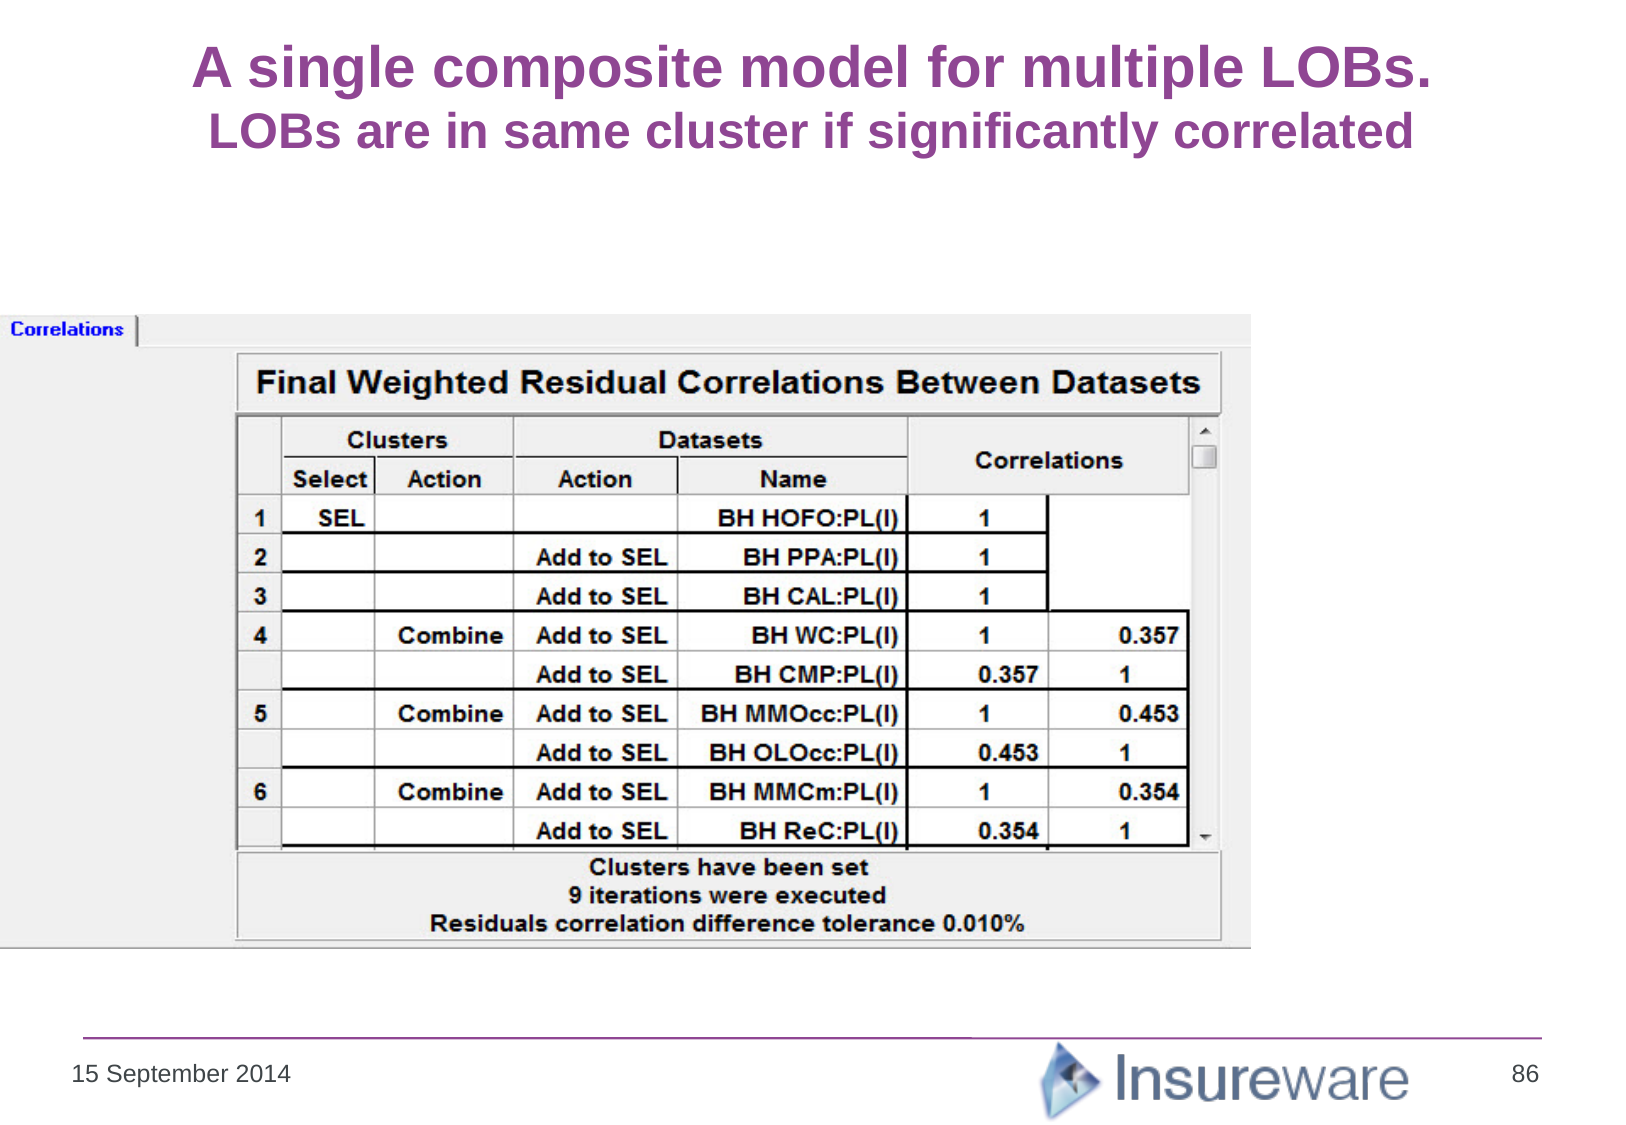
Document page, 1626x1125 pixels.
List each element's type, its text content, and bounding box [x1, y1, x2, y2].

slide_number 86 [1439, 1050, 1555, 1106]
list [0, 314, 1252, 949]
picture [1036, 1039, 1416, 1125]
title A single composite model for multiple LOBs. LOBs are in same cluster if significantly correlated [75, 0, 1550, 188]
